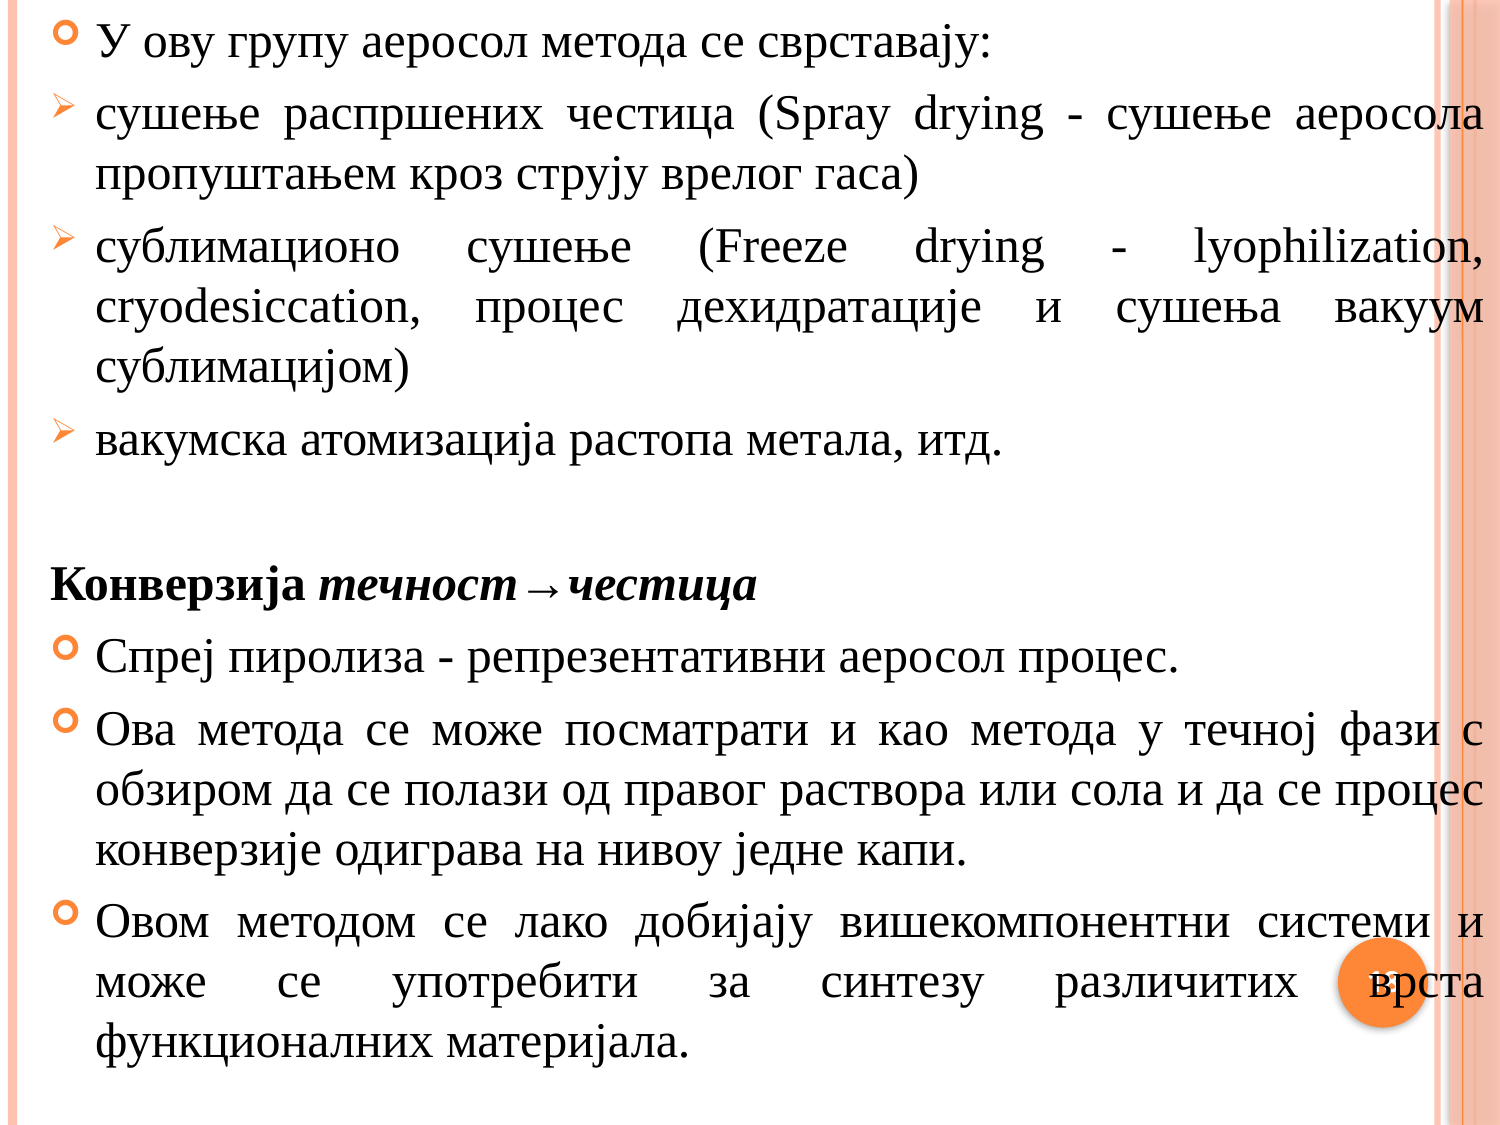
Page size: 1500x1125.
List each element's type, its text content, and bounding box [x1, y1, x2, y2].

list У ову групу аеросол метода се сврставају: сушење распршених честица (Spray drying - сушење аеросола пропуштањем кроз струју врелог гаса) сублимационо сушење (Freeze drying - lyophilization, cryodesiccation, процес дехидратације и сушења вакуум сублимацијом) вакумска атомизација растопа метала, итд. Конверзија течност→честица Спреј пиролиза - репрезентативни аеросол процес. Ова метода се може посматрати и као метода у течној фази с обзиром да се полази од правог раствора или сола и да се процес конверзије одиграва на нивоу једне капи. Овом методом се лако добијају вишекомпонентни системи и може се употребити за синтезу различитих врста функционалних материјала. [34, 0, 1500, 1125]
